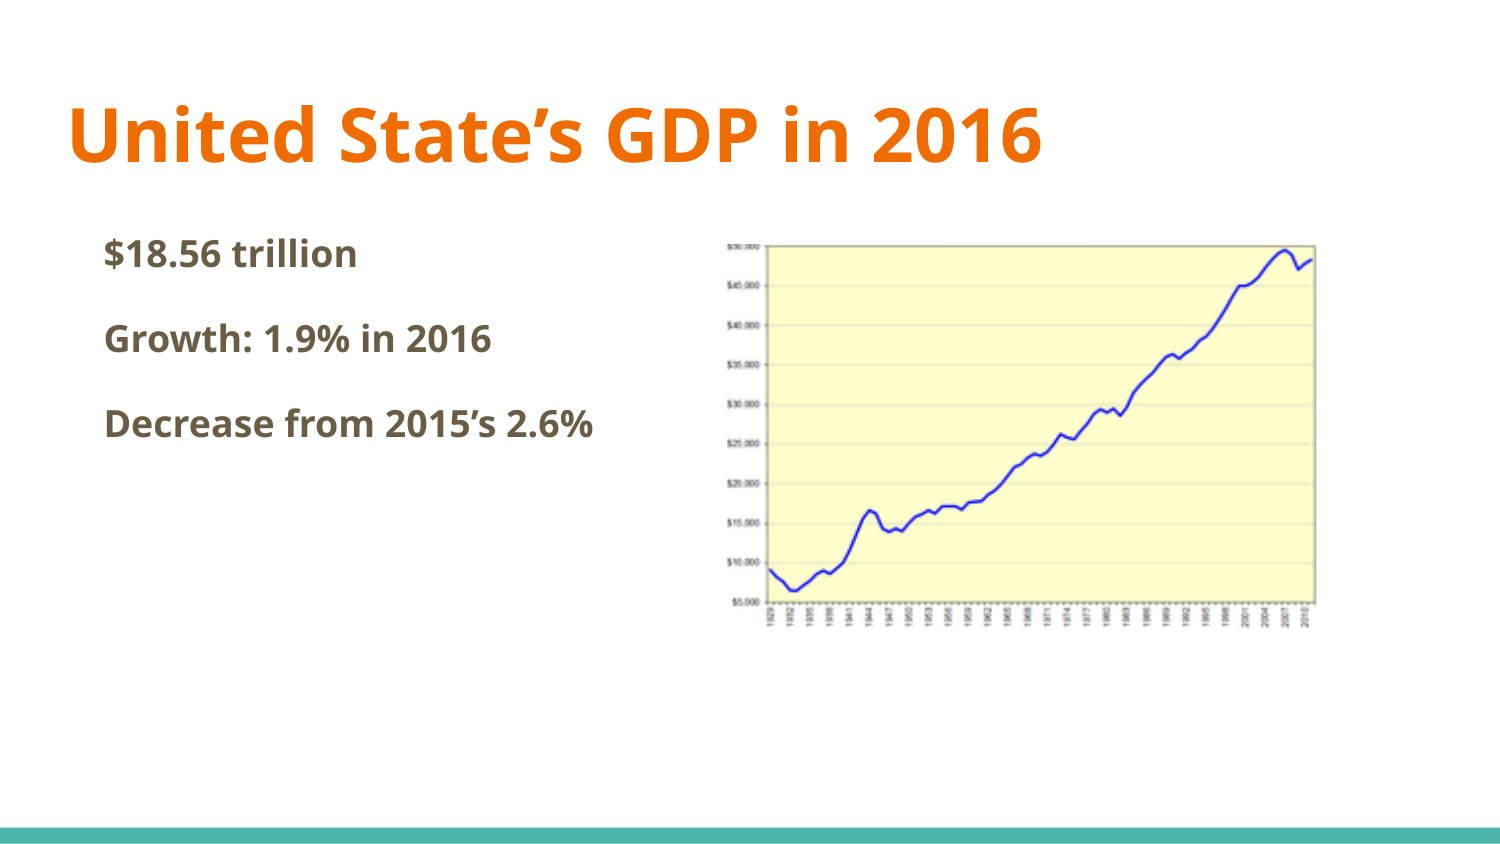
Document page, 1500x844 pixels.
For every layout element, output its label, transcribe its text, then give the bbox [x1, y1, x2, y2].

list $18.56 trillion Growth: 1.9% in 2016 Decrease from 2015’s 2.6% [51, 207, 1449, 750]
picture [725, 243, 1317, 632]
title United State’s GDP in 2016 [51, 72, 1449, 189]
